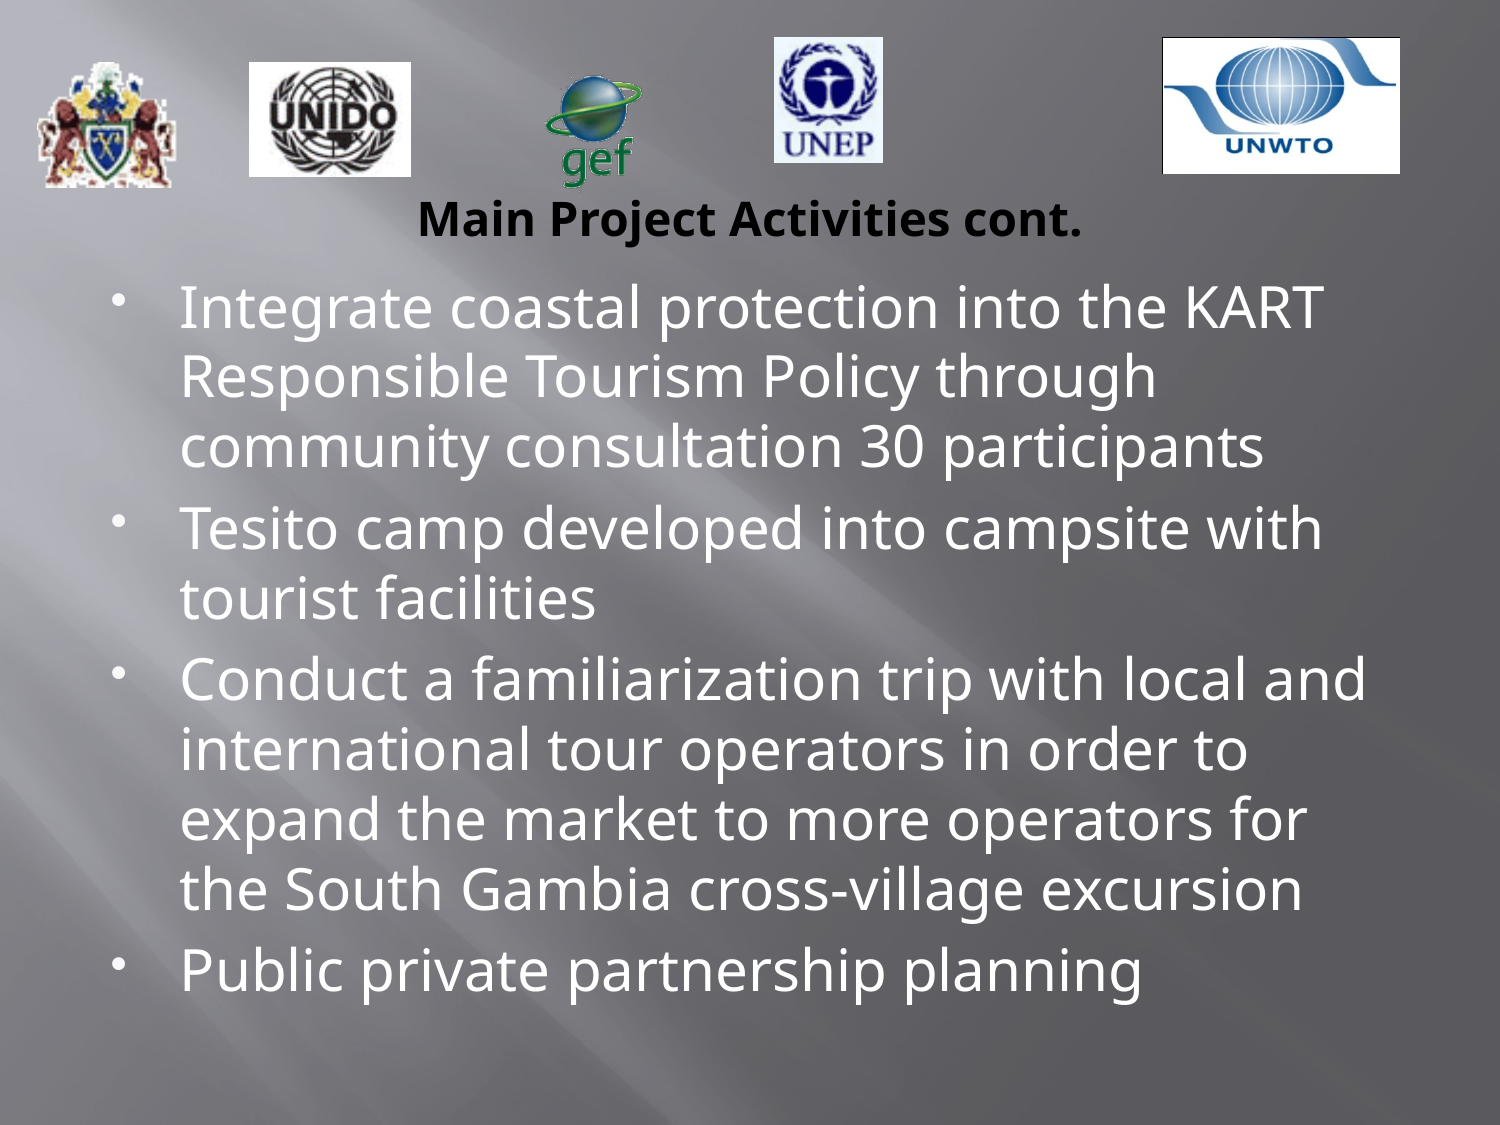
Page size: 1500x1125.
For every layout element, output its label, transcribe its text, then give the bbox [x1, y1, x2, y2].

picture [1162, 37, 1400, 174]
picture [249, 62, 412, 177]
list Integrate coastal protection into the KART Responsible Tourism Policy through community consultation 30 participants Tesito camp developed into campsite with tourist facilities Conduct a familiarization trip with local and international tour operators in order to expand the market to more operators for the South Gambia cross-village excursion Public private partnership planning [75, 312, 1425, 1035]
picture [37, 62, 179, 188]
title Main Project Activities cont. [75, 124, 1425, 312]
picture [774, 37, 883, 163]
picture [537, 63, 652, 199]
